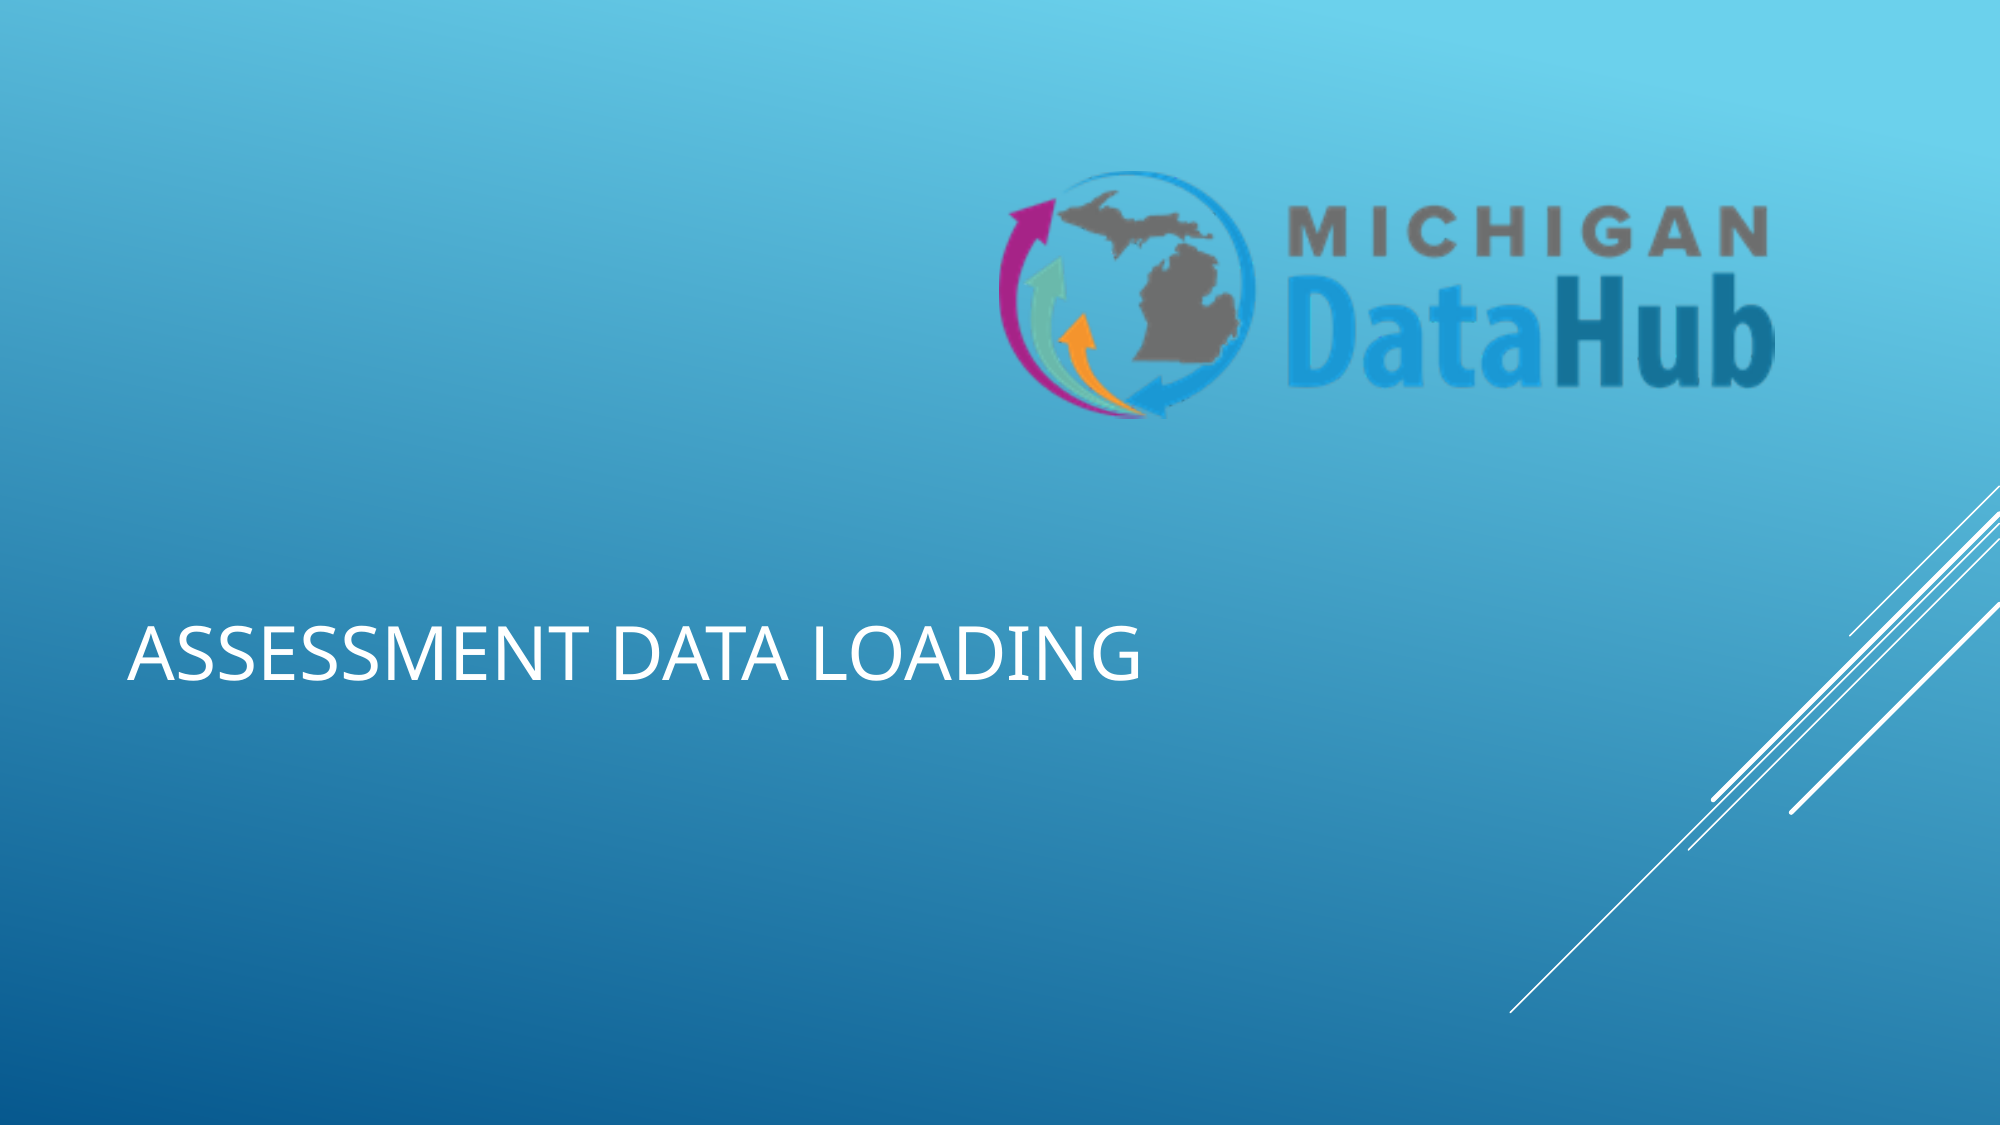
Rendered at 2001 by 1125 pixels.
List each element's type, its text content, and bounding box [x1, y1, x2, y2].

picture [999, 171, 1775, 419]
title Assessment Data Loading [112, 329, 1513, 704]
